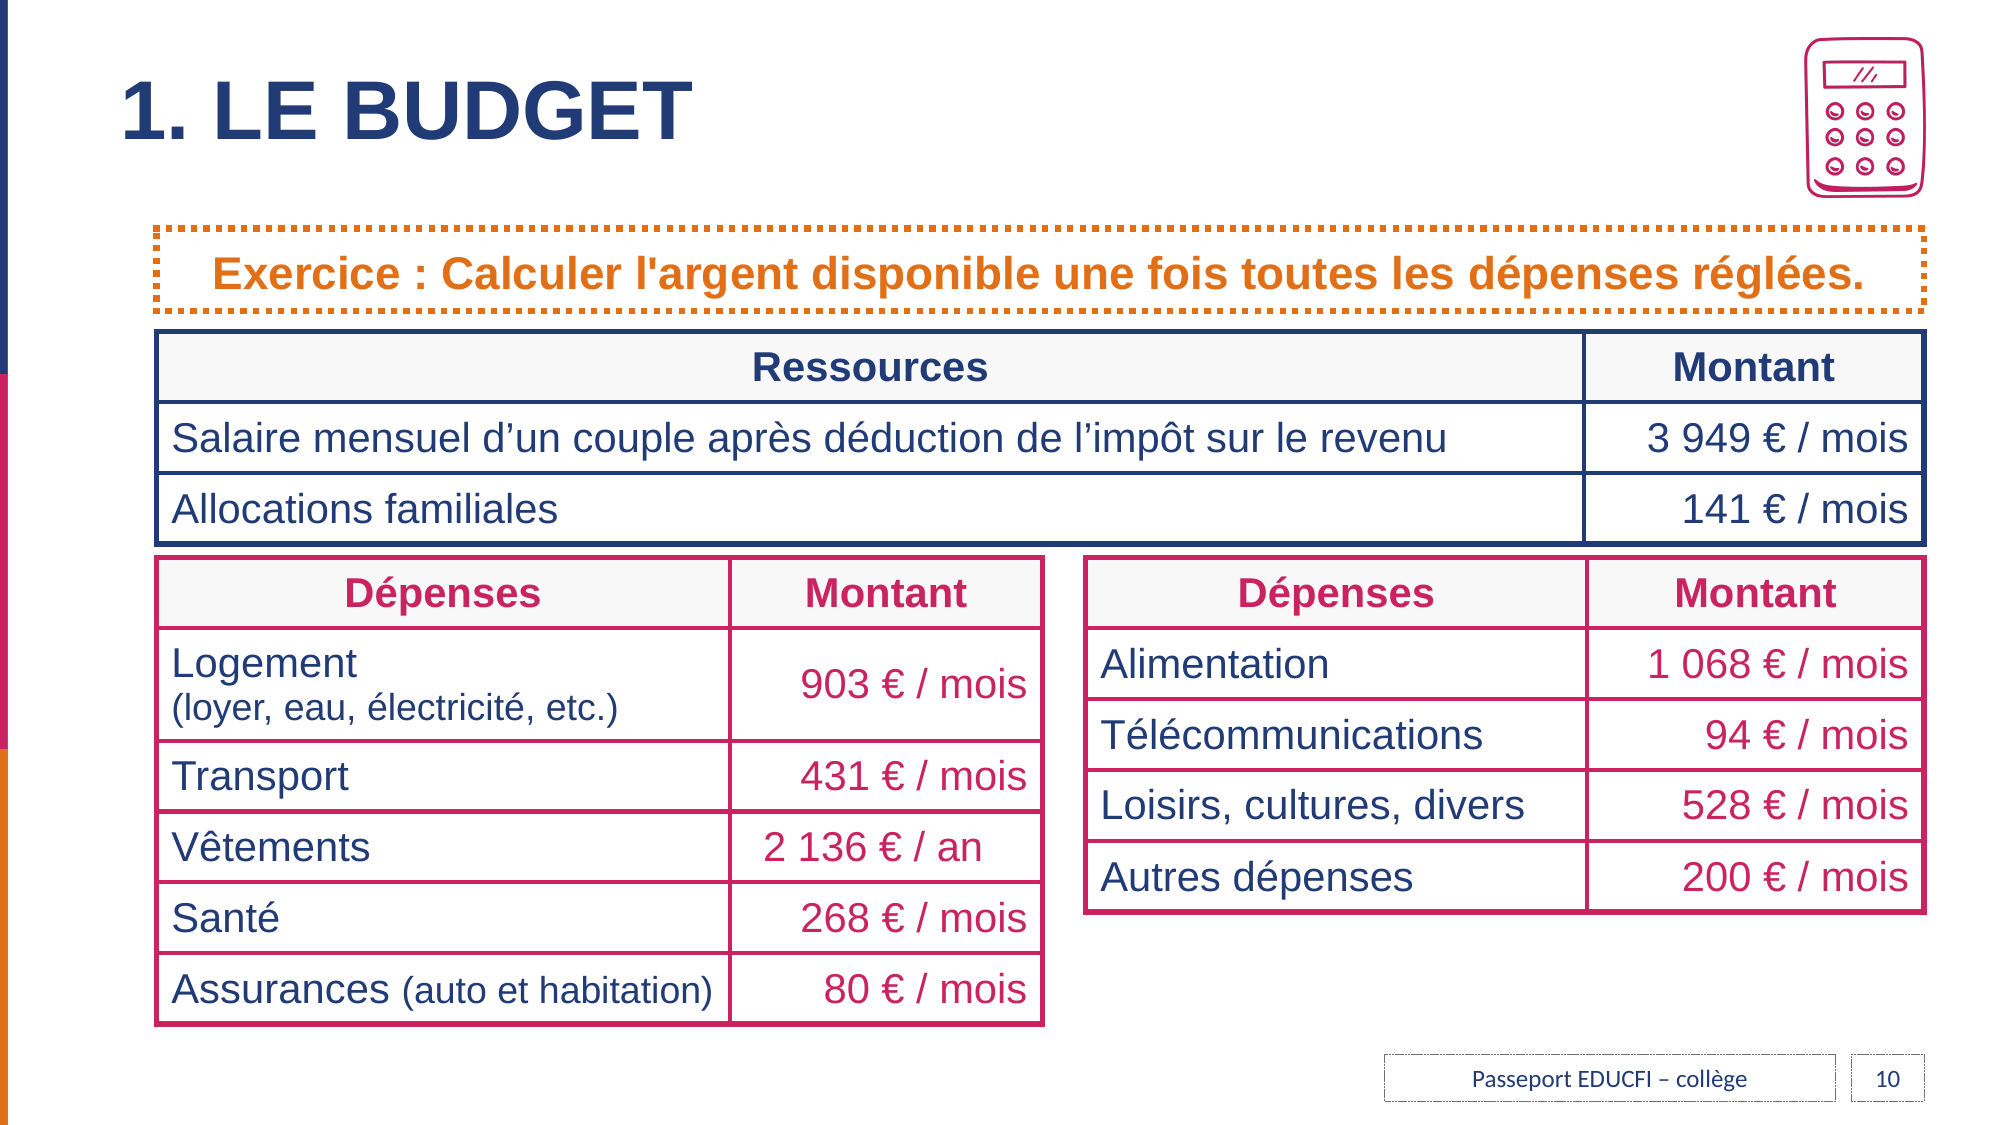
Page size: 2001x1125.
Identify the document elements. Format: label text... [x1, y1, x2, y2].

table_cell Logement (loyer, eau, électricité, etc.) [159, 630, 728, 739]
table_cell 431 € / mois [732, 743, 1040, 809]
picture [1804, 37, 1926, 198]
title 1. LE BUDGET [105, 59, 1152, 166]
table_cell Allocations familiales [159, 475, 1582, 541]
table_cell Télécommunications [1088, 701, 1585, 768]
table_cell 141 € / mois [1586, 475, 1921, 541]
table_cell 3 949 € / mois [1586, 404, 1921, 471]
table_header Dépenses [1088, 560, 1585, 626]
table_cell 903 € / mois [732, 630, 1040, 739]
table_cell 1 068 € / mois [1589, 630, 1921, 697]
table_cell 268 € / mois [732, 884, 1040, 951]
table_cell 2 136 € / an [732, 814, 1040, 880]
table_cell Santé [159, 884, 728, 951]
table_cell Vêtements [159, 814, 728, 880]
table_cell 94 € / mois [1589, 701, 1921, 768]
table_header Montant [1586, 334, 1921, 400]
table_cell Alimentation [1088, 630, 1585, 697]
table_cell Assurances (auto et habitation) [159, 955, 728, 1021]
picture [0, 0, 8, 1125]
table_header Ressources [159, 334, 1582, 400]
table_cell Autres dépenses [1088, 843, 1585, 909]
table_cell 200 € / mois [1589, 843, 1921, 909]
text_box [155, 227, 1925, 312]
table_cell 80 € / mois [732, 955, 1040, 1021]
table_cell 528 € / mois [1589, 772, 1921, 839]
table_cell Loisirs, cultures, divers [1088, 772, 1585, 839]
footer Passeport EDUCFI – collège [1384, 1054, 1836, 1102]
table_header Dépenses [159, 560, 728, 626]
table_header Montant [732, 560, 1040, 626]
table_cell Salaire mensuel d’un couple après déduction de l’impôt sur le revenu [159, 404, 1582, 471]
table_cell Transport [159, 743, 728, 809]
table_header Montant [1589, 560, 1921, 626]
slide_number 10 [1851, 1054, 1925, 1102]
